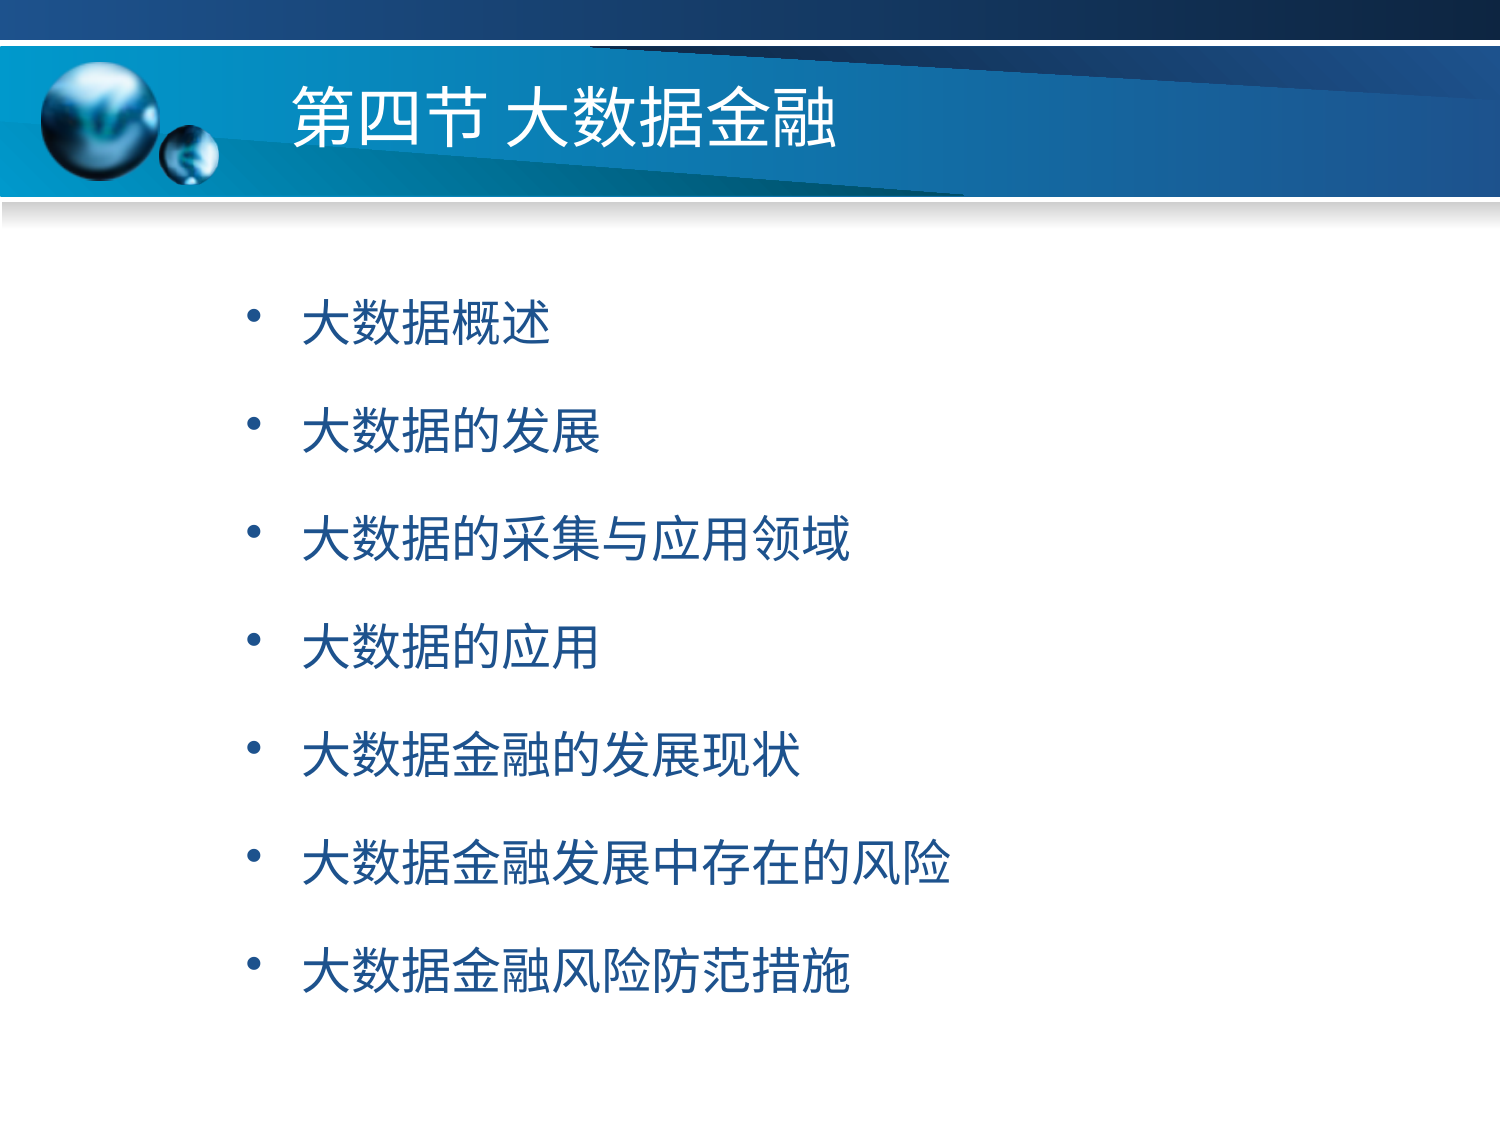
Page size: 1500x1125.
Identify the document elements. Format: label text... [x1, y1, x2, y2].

picture [160, 126, 218, 184]
picture [42, 63, 159, 180]
text_box 大数据的采集与应用领域 [230, 499, 1270, 575]
text_box 大数据金融的发展现状 [230, 715, 1270, 791]
title 第四节 大数据金融 [274, 44, 1363, 188]
text_box 大数据金融发展中存在的风险 [230, 823, 1270, 899]
text_box 大数据金融风险防范措施 [230, 931, 1270, 1007]
text_box 大数据的应用 [230, 607, 1270, 683]
text_box 大数据的发展 [230, 391, 1270, 467]
text_box 大数据概述 [230, 283, 1270, 359]
